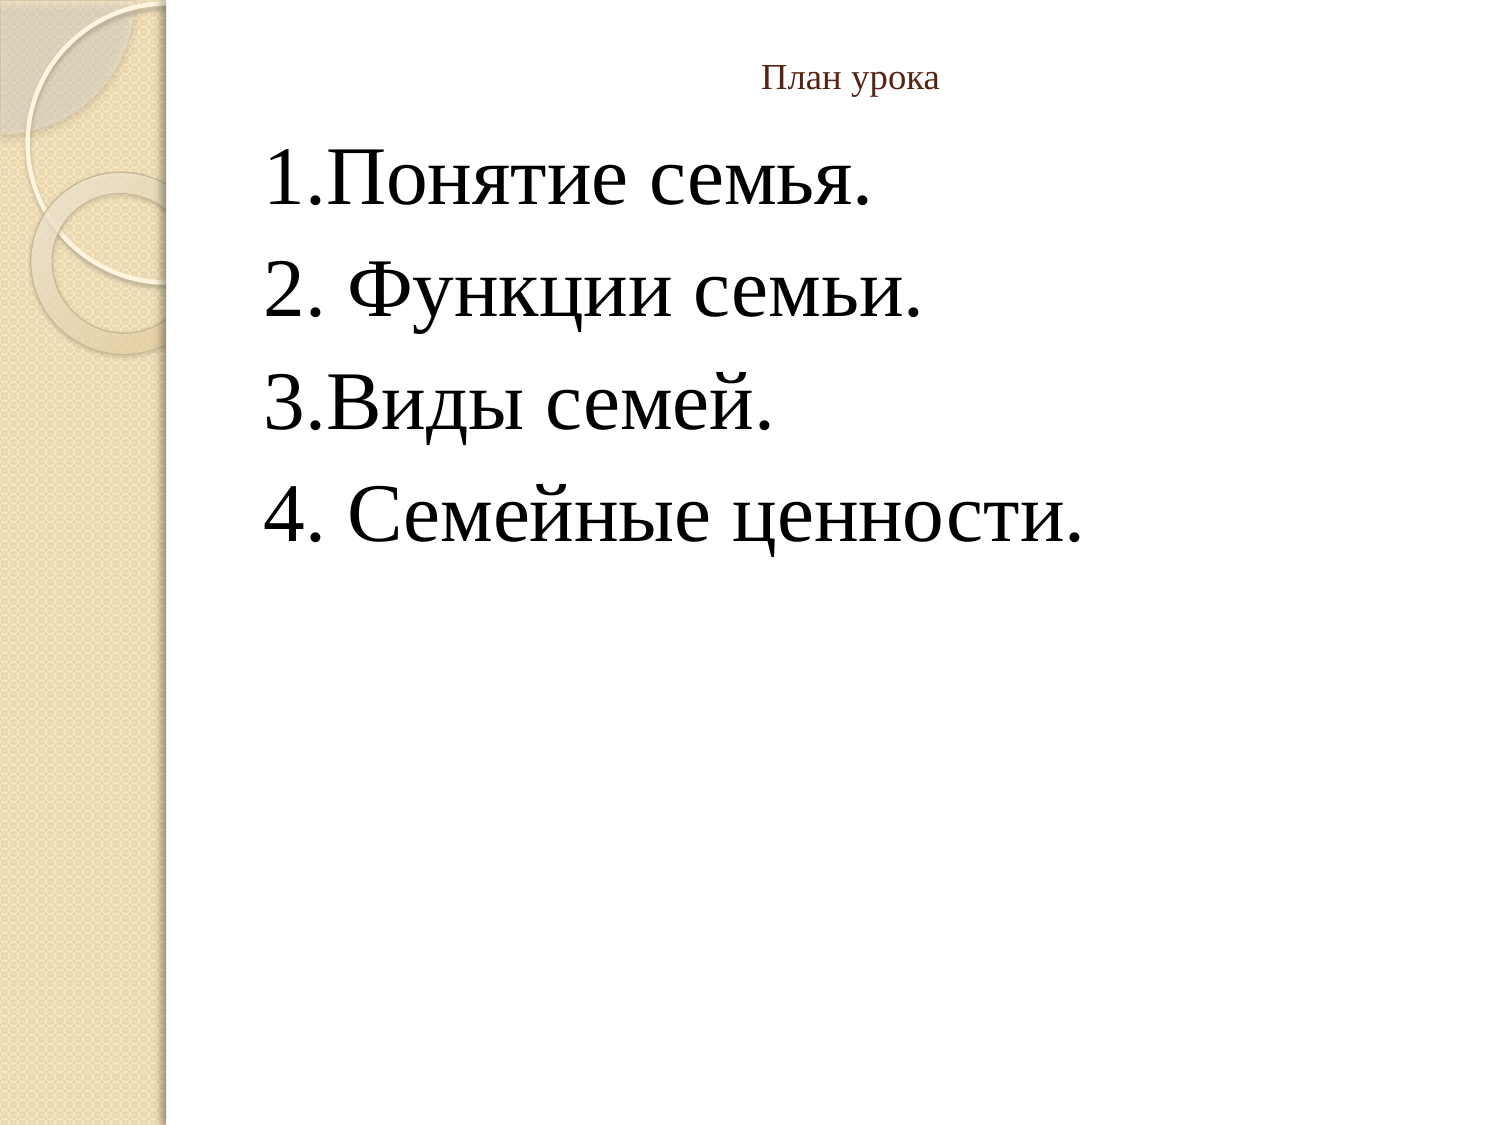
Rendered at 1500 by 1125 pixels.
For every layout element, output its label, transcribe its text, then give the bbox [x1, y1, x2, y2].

title План урока [235, 45, 1466, 113]
list 1.Понятие семья. 2. Функции семьи. 3.Виды семей. 4. Семейные ценности. [235, 113, 1466, 1025]
